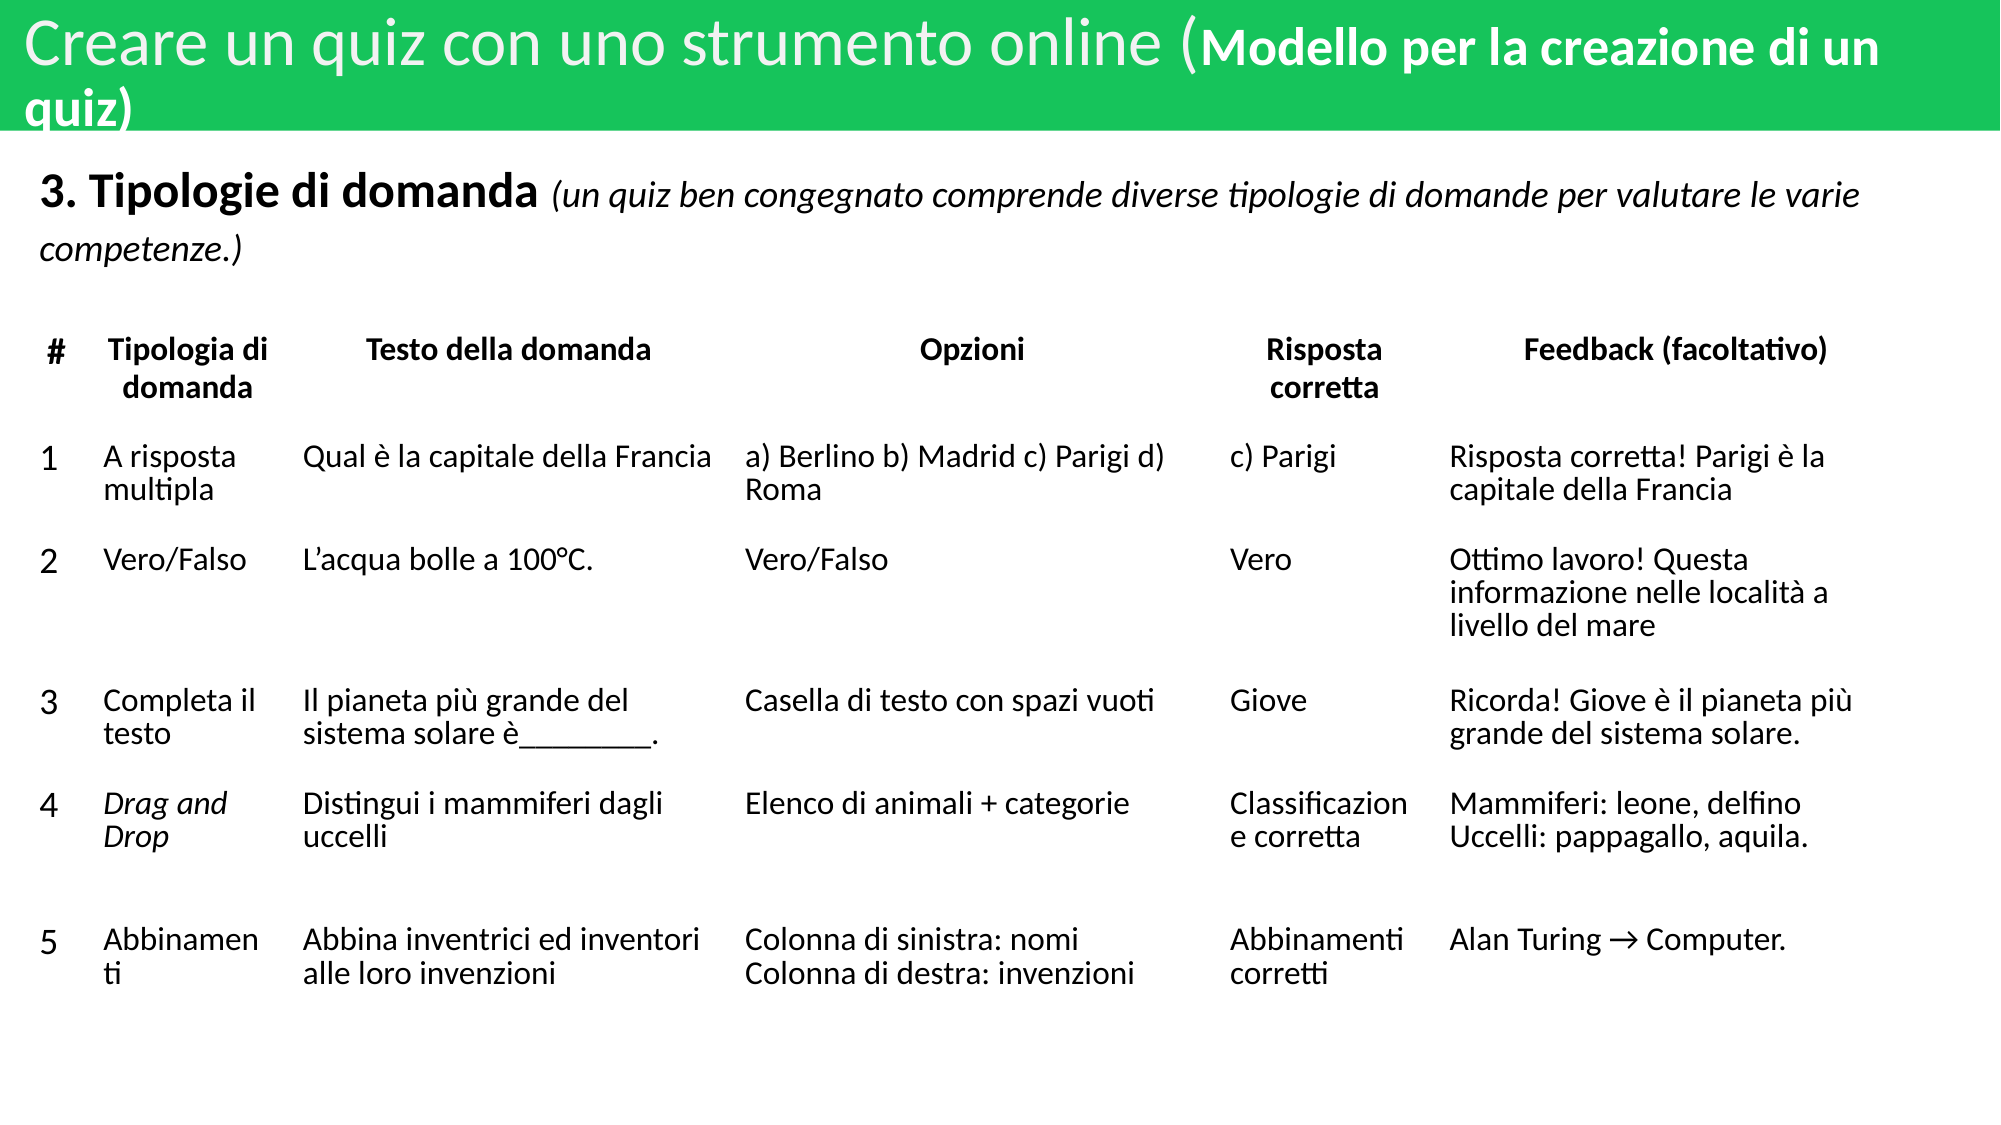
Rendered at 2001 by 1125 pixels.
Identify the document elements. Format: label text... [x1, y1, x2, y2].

table_cell 5 [25, 911, 88, 1075]
table_cell Abbina inventrici ed inventori alle loro invenzioni [288, 911, 730, 1075]
table_cell 2 [25, 531, 88, 671]
text_box 3. Tipologie di domanda (un quiz ben congegnato comprende diverse tipologie di domande per valutare le varie competenze.) [24, 133, 1899, 285]
table_cell Qual è la capitale della Francia [288, 427, 730, 531]
table_cell Alan Turing → Computer. [1435, 911, 1918, 1075]
table_cell 3 [25, 671, 88, 775]
table_cell Distingui i mammiferi dagli uccelli [288, 775, 730, 911]
table_cell A risposta multipla [88, 427, 288, 531]
table_cell 1 [25, 427, 88, 531]
table_cell Drag and Drop [88, 775, 288, 911]
table_cell Abbinamenti corretti [1215, 911, 1435, 1075]
table_cell Elenco di animali + categorie [730, 775, 1215, 911]
table_cell Ricorda! Giove è il pianeta più grande del sistema solare. [1435, 671, 1918, 775]
table_cell Vero/Falso [730, 531, 1215, 671]
table_cell Il pianeta più grande del sistema solare è________. [288, 671, 730, 775]
table_cell Abbinamenti [88, 911, 288, 1075]
table_header Feedback (facoltativo) [1435, 315, 1918, 427]
table_cell Mammiferi: leone, delfino Uccelli: pappagallo, aquila. [1435, 775, 1918, 911]
table_cell Giove [1215, 671, 1435, 775]
table_cell Vero [1215, 531, 1435, 671]
table_header Testo della domanda [288, 315, 730, 427]
table_cell L’acqua bolle a 100°C. [288, 531, 730, 671]
table_cell Colonna di sinistra: nomi Colonna di destra: invenzioni [730, 911, 1215, 1075]
table_cell Completa il testo [88, 671, 288, 775]
table_header Tipologia di domanda [88, 315, 288, 427]
table_cell a) Berlino b) Madrid c) Parigi d) Roma [730, 427, 1215, 531]
table_cell Vero/Falso [88, 531, 288, 671]
table_header Risposta corretta [1215, 315, 1435, 427]
table_cell 4 [25, 775, 88, 911]
table_cell Risposta corretta! Parigi è la capitale della Francia [1435, 427, 1918, 531]
table_cell c) Parigi [1215, 427, 1435, 531]
table_header Opzioni [730, 315, 1215, 427]
table_cell Classificazione corretta [1215, 775, 1435, 911]
table_cell Casella di testo con spazi vuoti [730, 671, 1215, 775]
table_cell Ottimo lavoro! Questa informazione nelle località a livello del mare [1435, 531, 1918, 671]
title Creare un quiz con uno strumento online (Modello per la creazione di un quiz) [16, 13, 1976, 131]
table_header # [25, 315, 88, 427]
